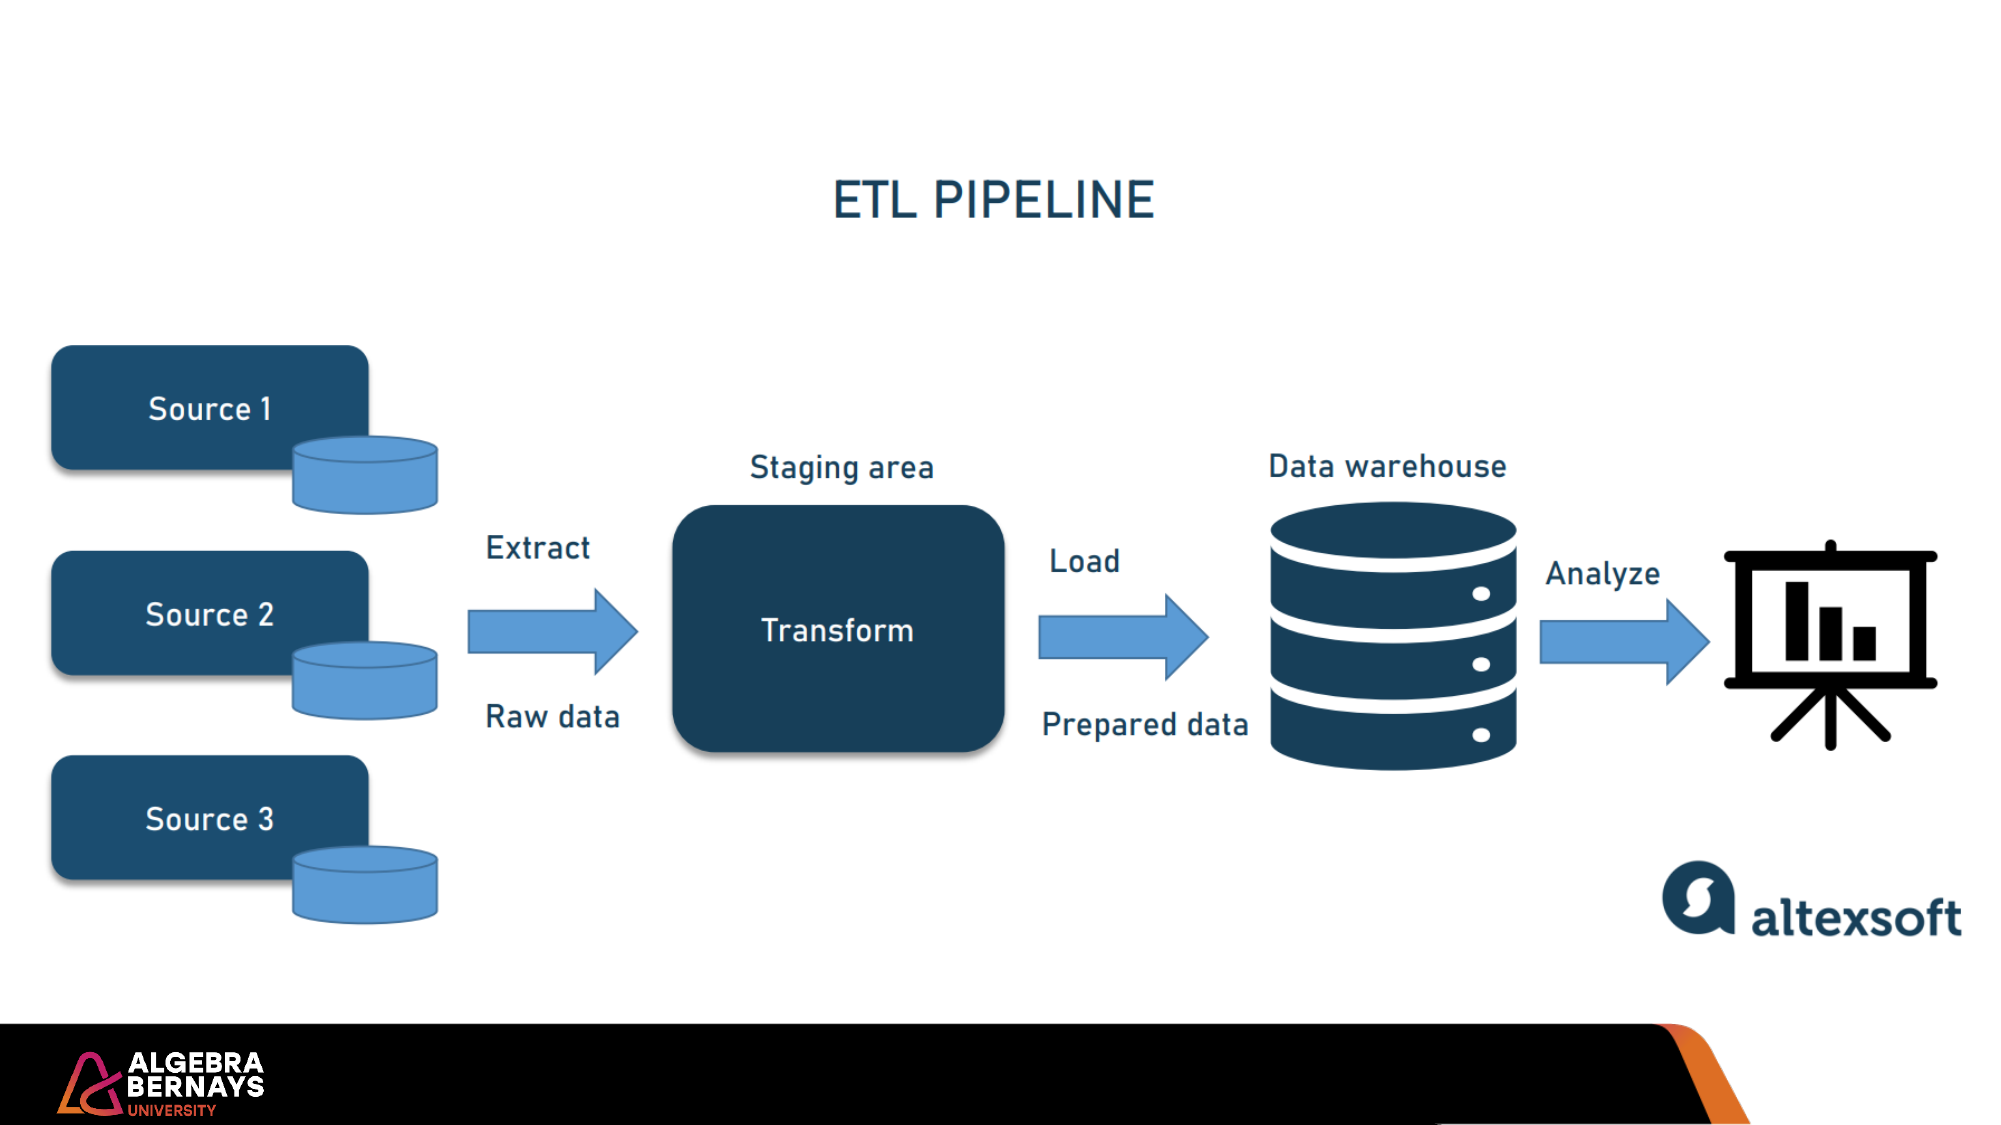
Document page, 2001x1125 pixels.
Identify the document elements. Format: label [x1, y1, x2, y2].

picture [0, 1023, 1958, 1125]
picture [0, 154, 2000, 970]
